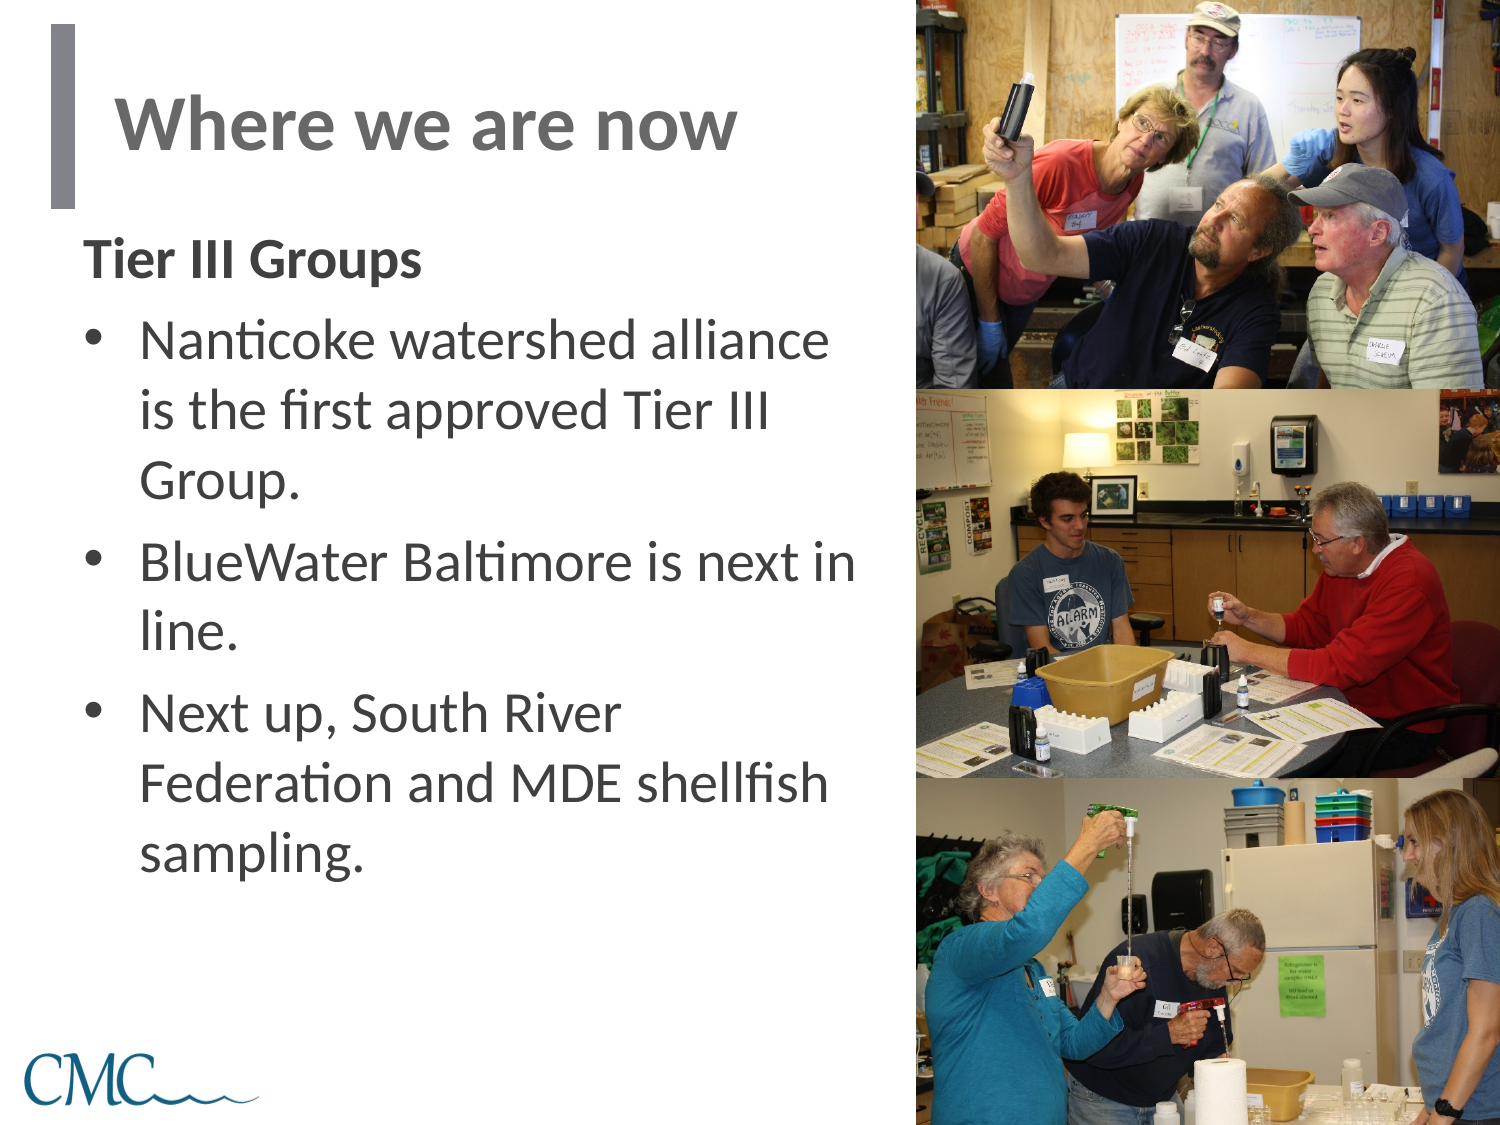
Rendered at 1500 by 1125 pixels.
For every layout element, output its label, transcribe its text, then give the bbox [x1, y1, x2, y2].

picture [51, 24, 75, 209]
list Tier III Groups Nanticoke watershed alliance is the first approved Tier III Group. BlueWater Baltimore is next in line. Next up, South River Federation and MDE shellfish sampling. [68, 212, 894, 1125]
title Where we are now [99, 0, 912, 250]
picture [915, 0, 1500, 1125]
picture [21, 1049, 68, 1112]
